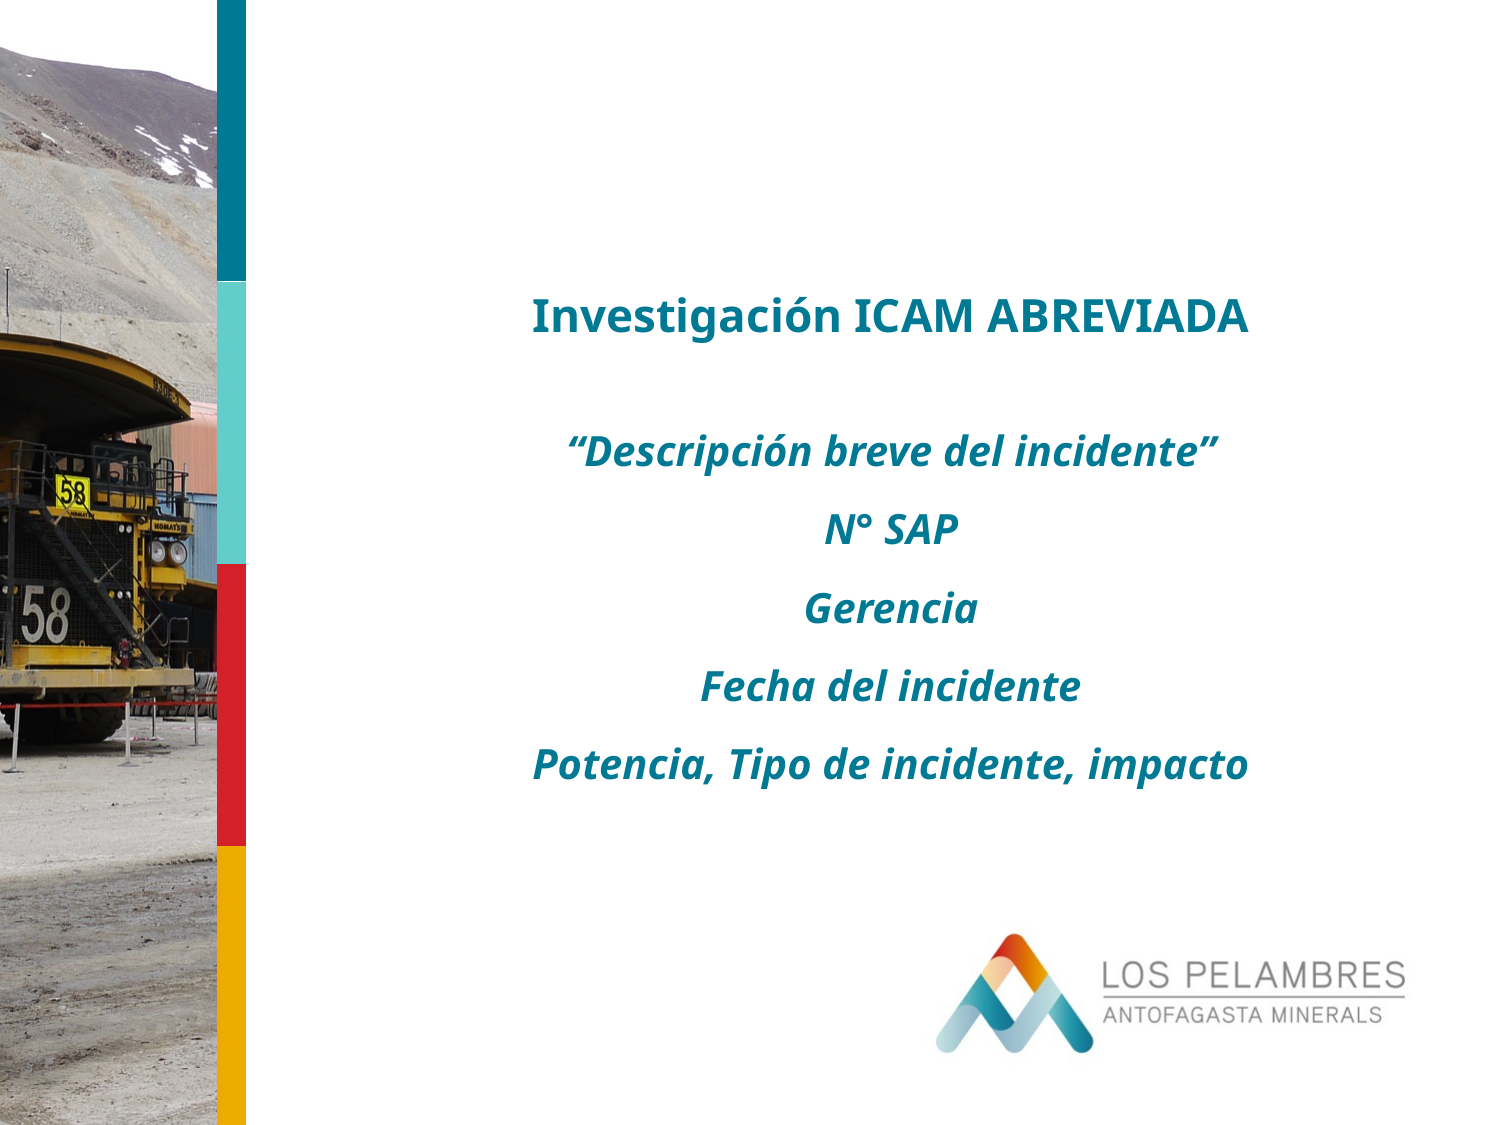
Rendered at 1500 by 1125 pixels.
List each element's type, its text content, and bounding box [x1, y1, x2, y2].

text_box “Descripción breve del incidente” N° SAP Gerencia Fecha del incidente Potencia, Tipo de incidente, impacto [446, 409, 1336, 687]
picture [891, 889, 1450, 1098]
text_box Investigación ICAM ABREVIADA [486, 270, 1296, 363]
picture [0, 0, 218, 1125]
